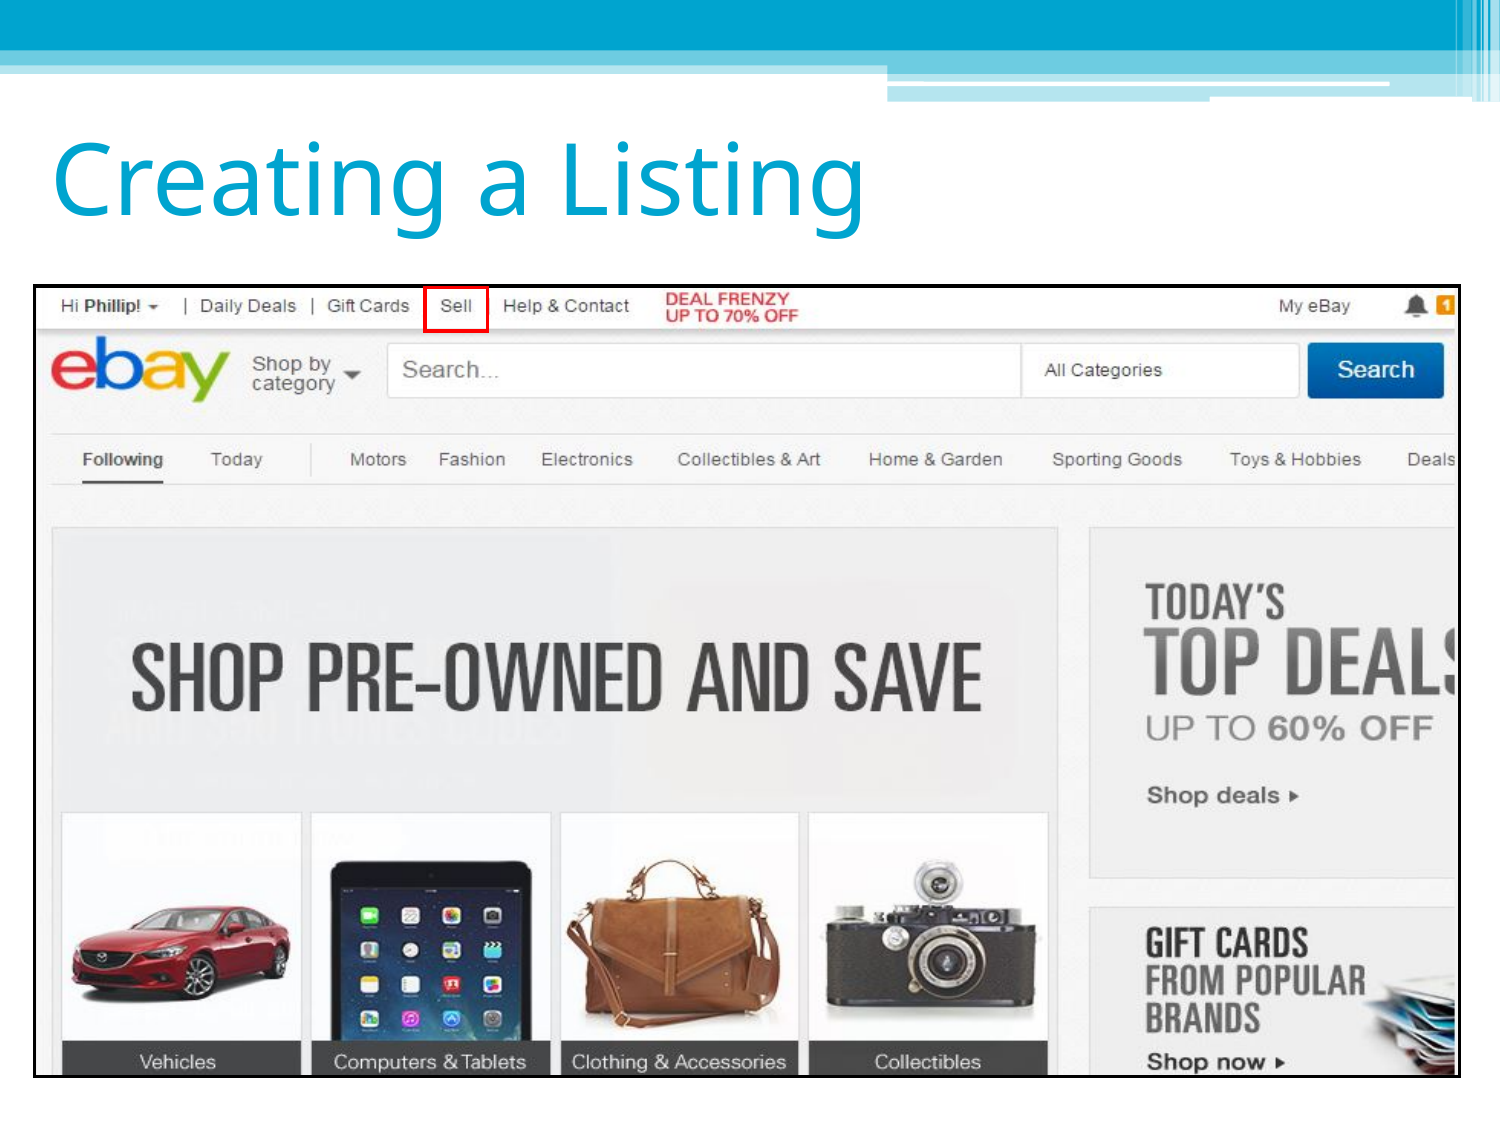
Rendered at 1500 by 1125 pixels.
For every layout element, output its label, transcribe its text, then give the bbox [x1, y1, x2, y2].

title Creating a Listing [35, 87, 1386, 263]
picture [35, 287, 1458, 1075]
